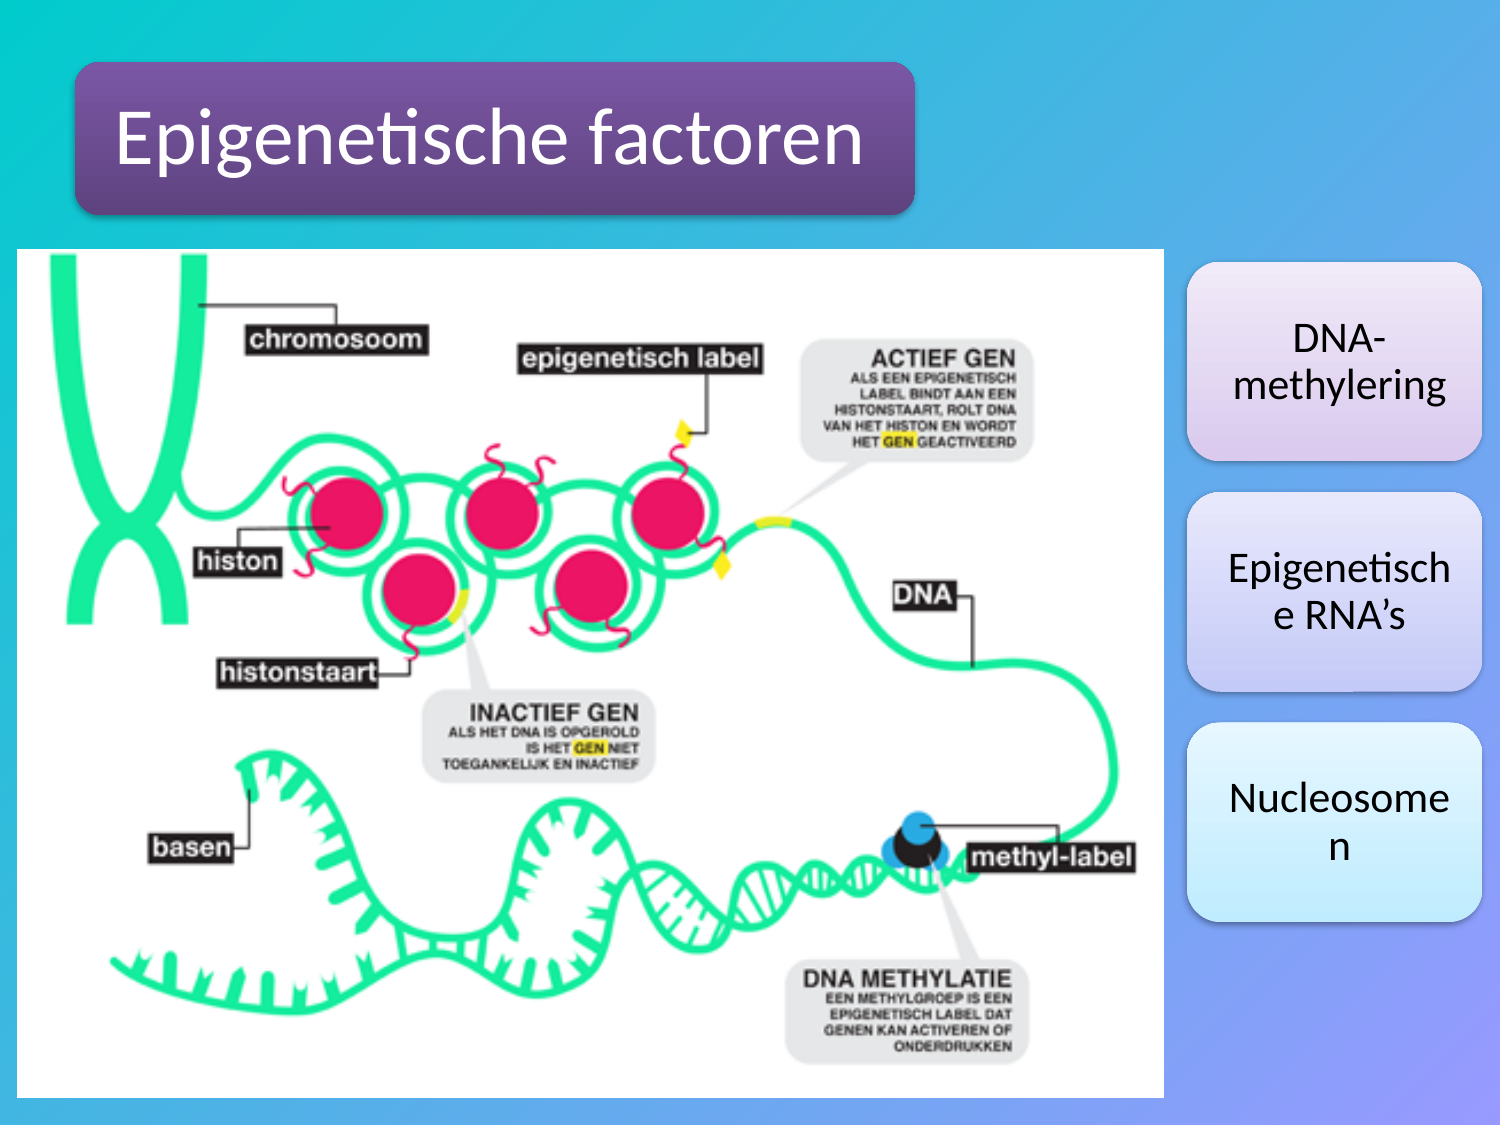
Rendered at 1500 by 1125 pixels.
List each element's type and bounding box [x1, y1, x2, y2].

picture [17, 248, 1164, 1098]
list [1186, 125, 1483, 1059]
text_box [74, 44, 916, 233]
